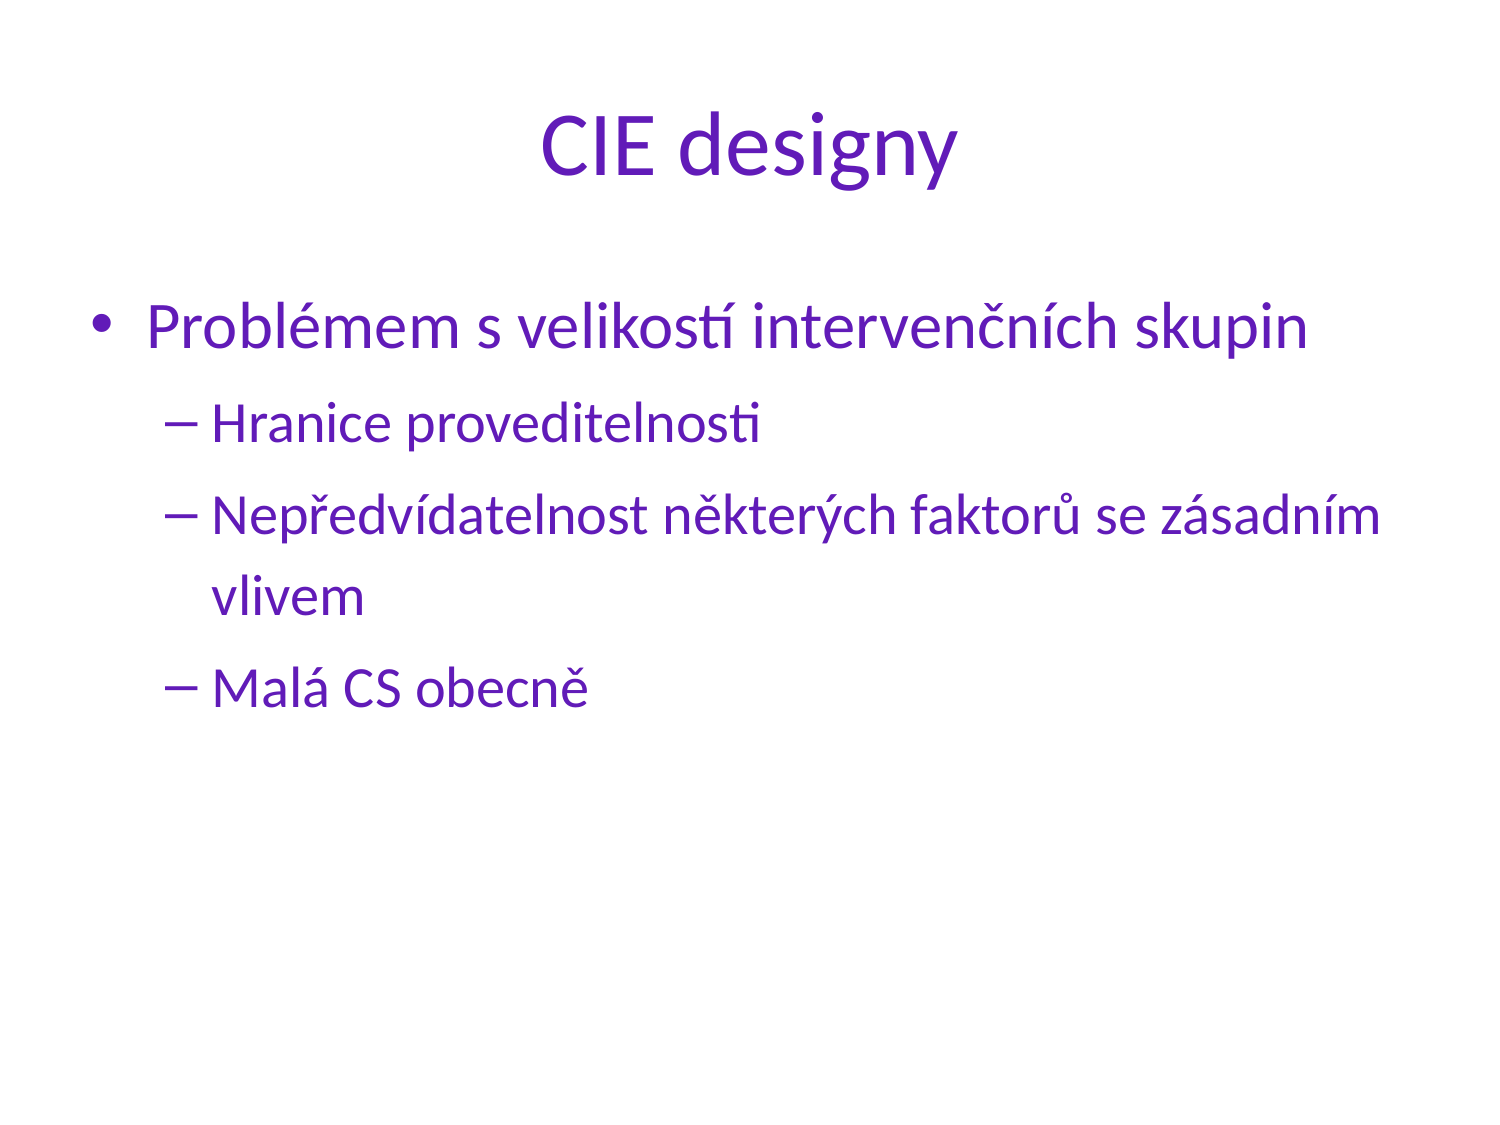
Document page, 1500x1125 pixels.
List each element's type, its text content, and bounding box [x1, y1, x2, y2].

title CIE designy [75, 45, 1425, 233]
list Problémem s velikostí intervenčních skupin Hranice proveditelnosti Nepředvídatelnost některých faktorů se zásadním vlivem Malá CS obecně [75, 262, 1425, 1005]
